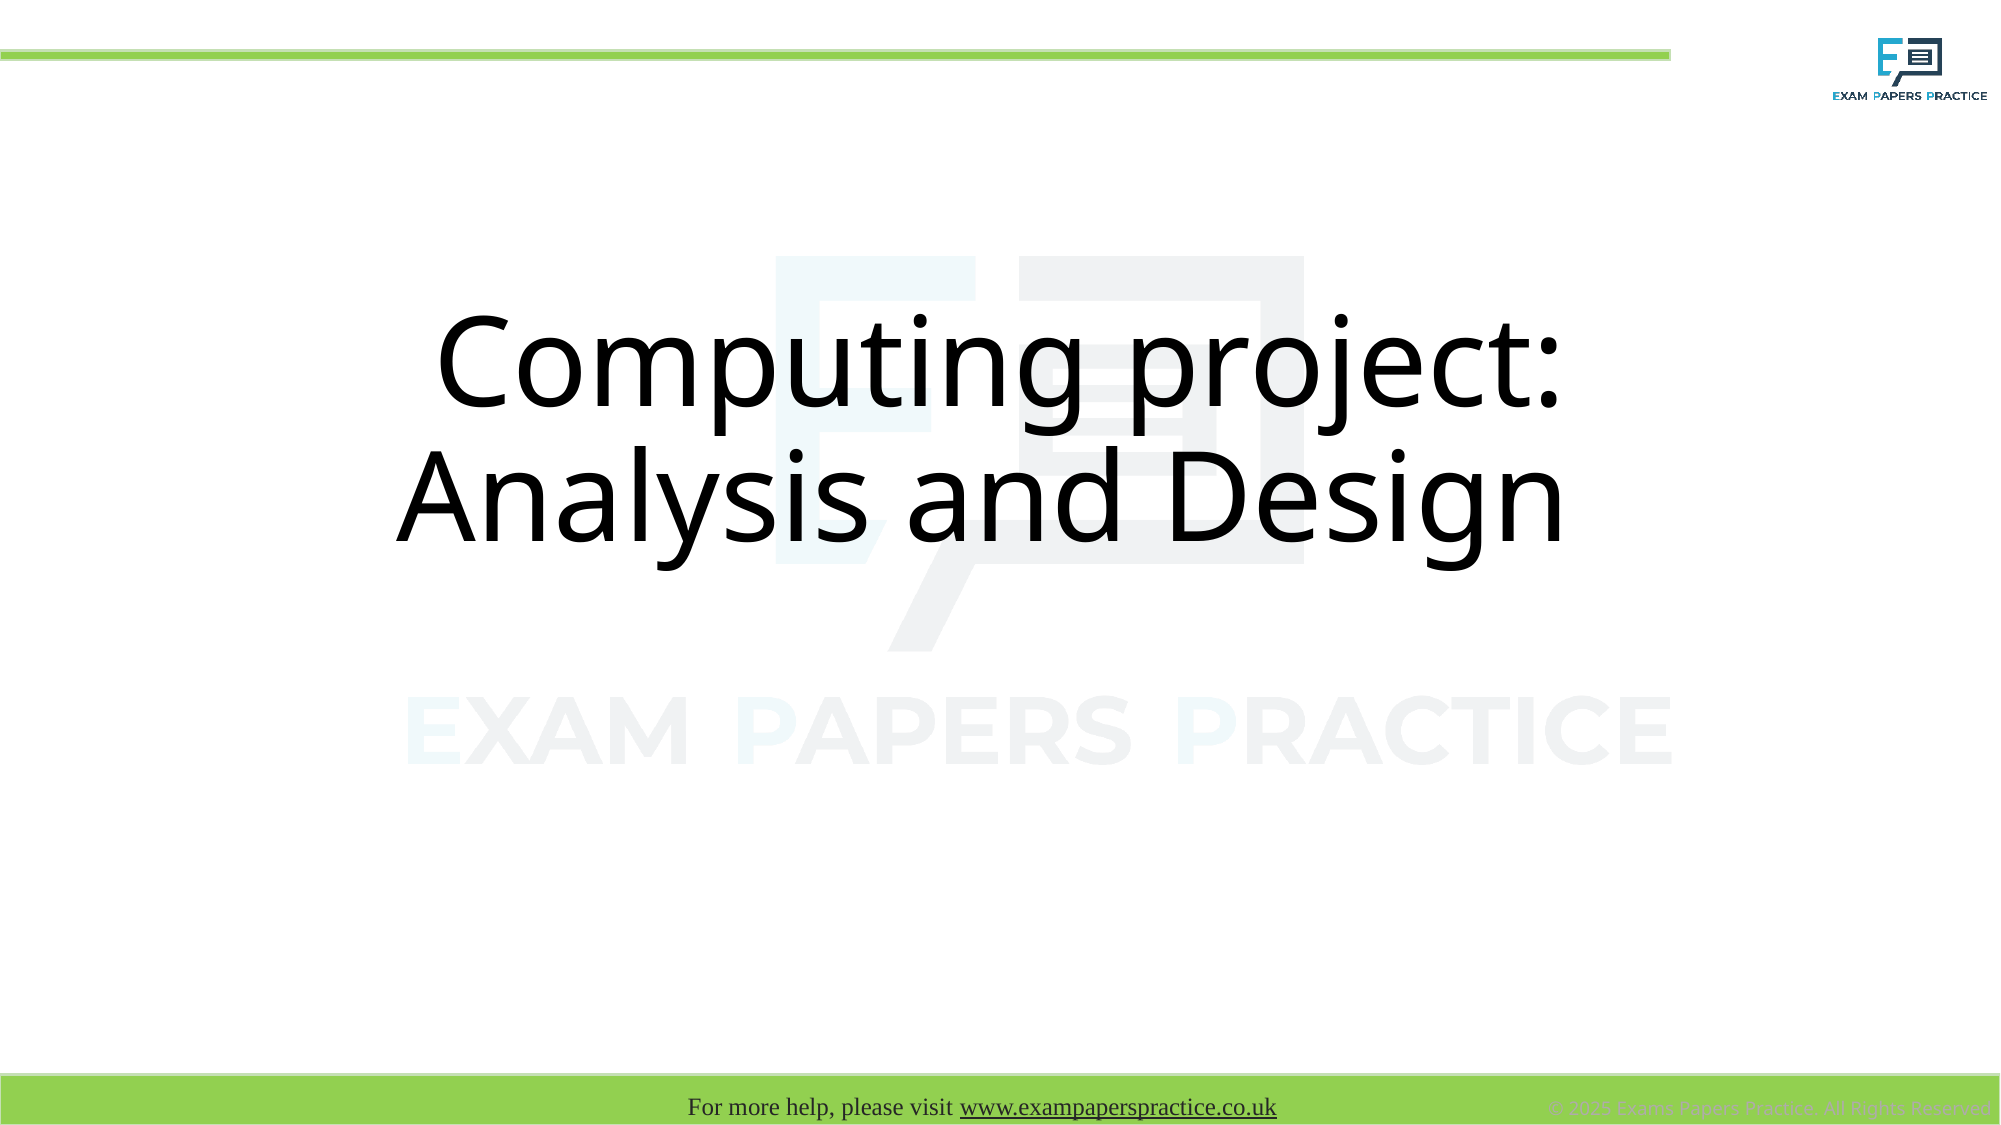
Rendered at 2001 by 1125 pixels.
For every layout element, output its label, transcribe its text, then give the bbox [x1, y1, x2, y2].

title Computing project: Analysis and Design [249, 184, 1750, 576]
